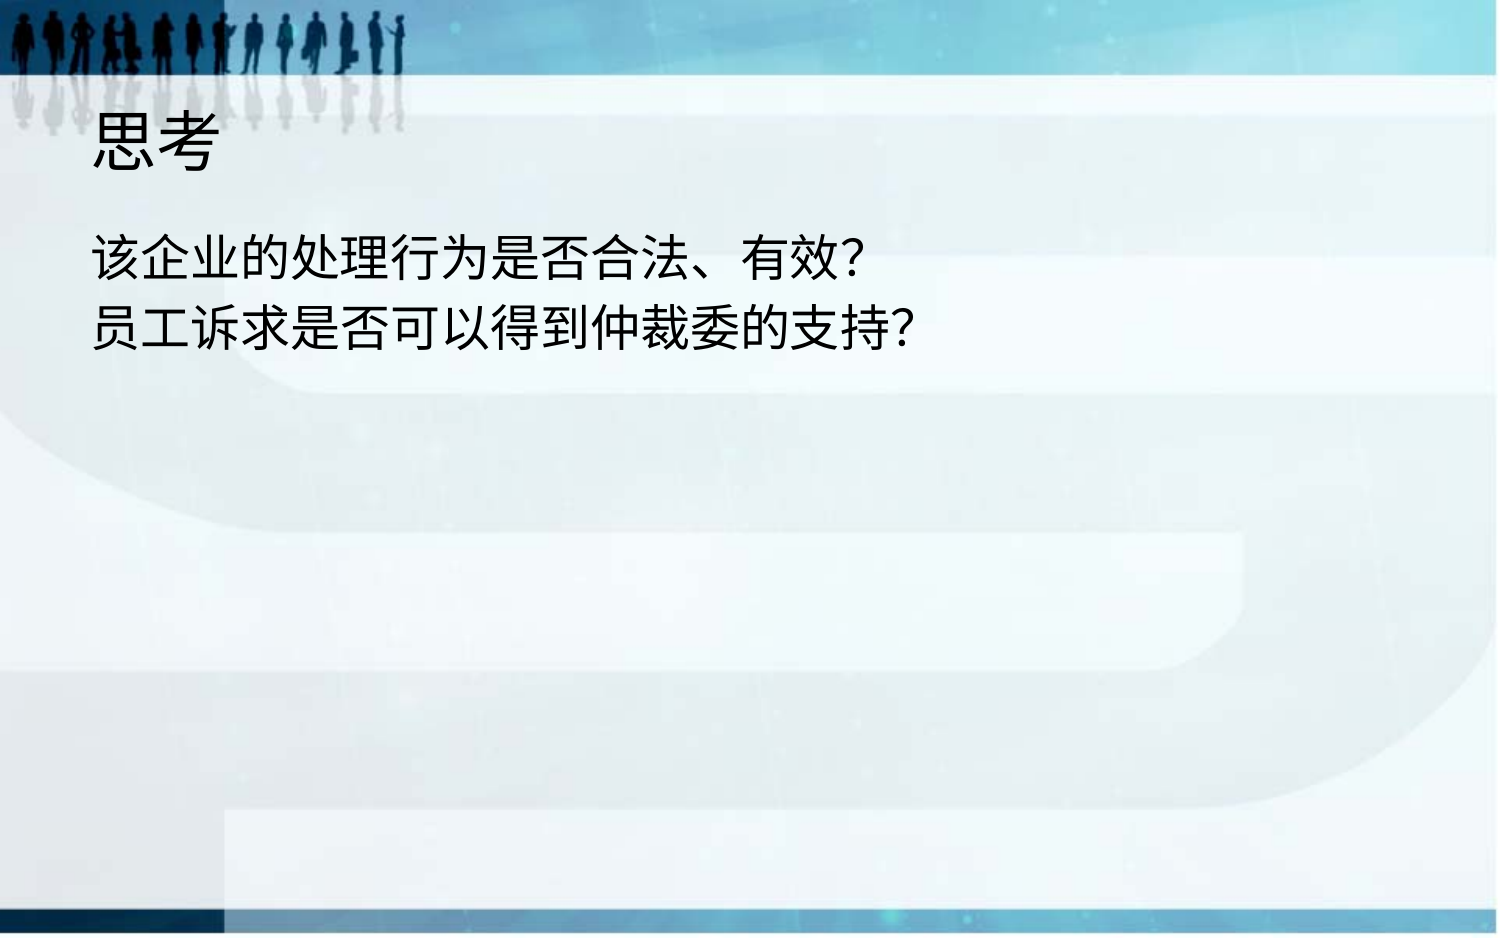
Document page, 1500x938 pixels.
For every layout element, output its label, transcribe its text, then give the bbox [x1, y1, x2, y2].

title 思考 [74, 70, 1426, 210]
picture [0, 0, 1500, 938]
list 该企业的处理行为是否合法、有效？ 员工诉求是否可以得到仲裁委的支持？ [74, 218, 1426, 838]
